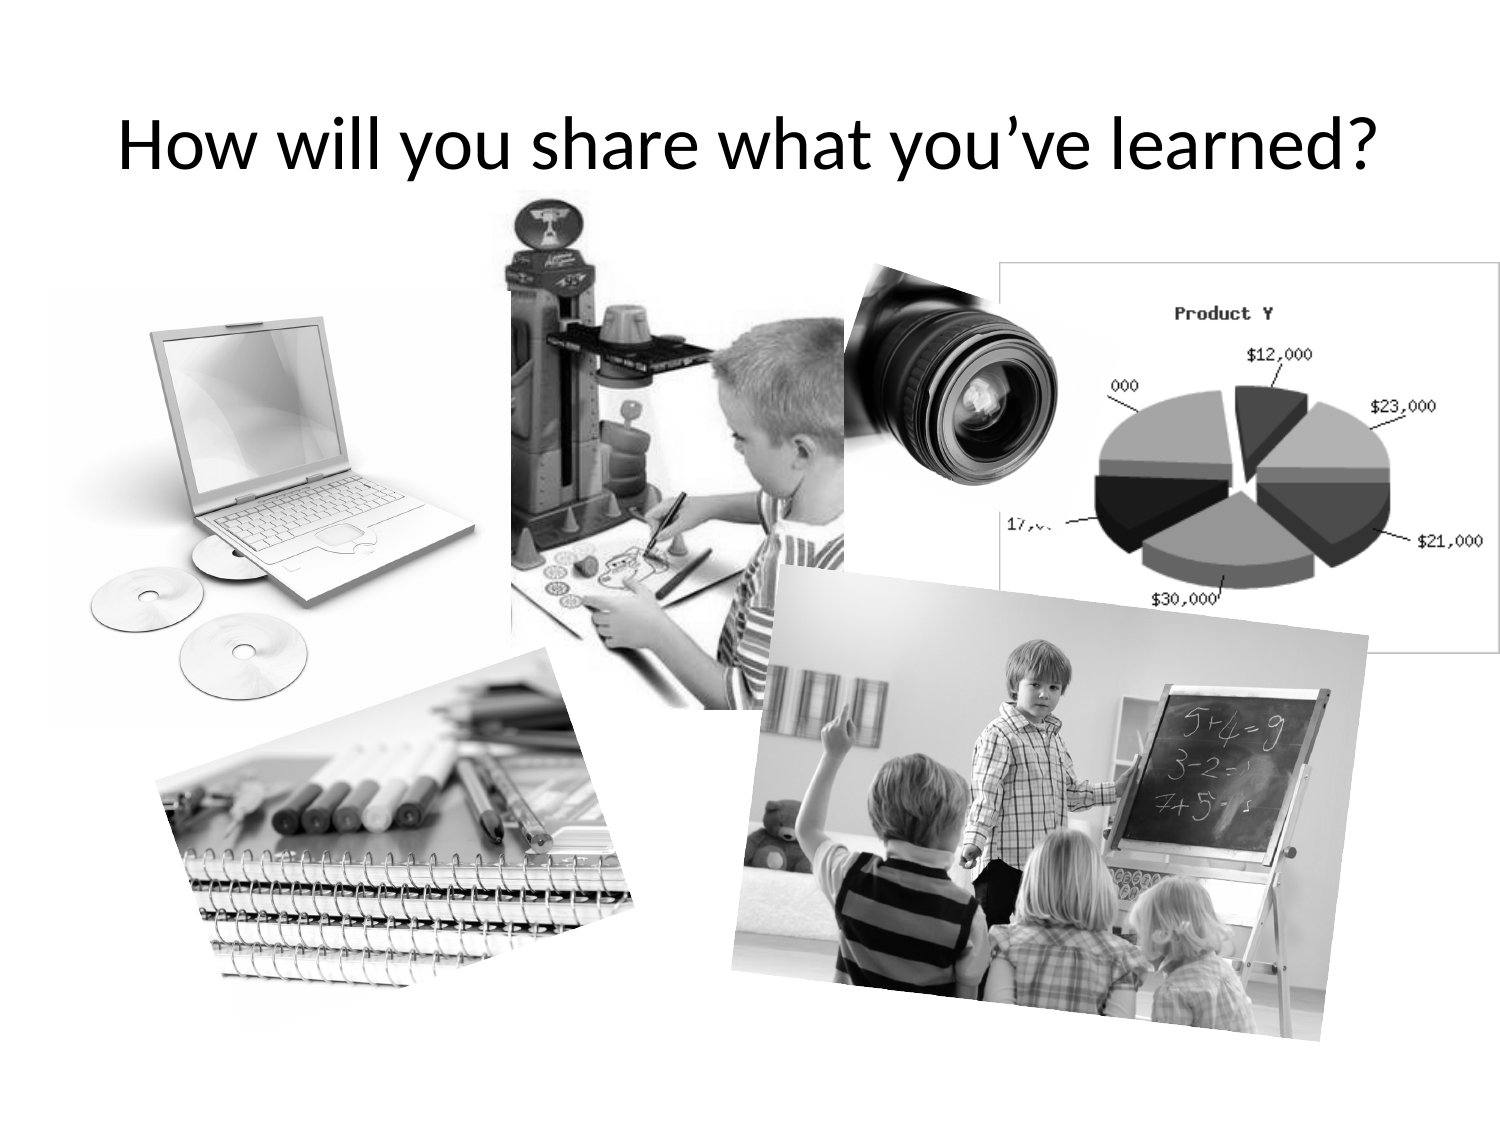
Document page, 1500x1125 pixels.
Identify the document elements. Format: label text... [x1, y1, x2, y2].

title How will you share what you’ve learned? [75, 45, 1425, 233]
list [46, 291, 511, 730]
picture [188, 190, 1500, 1008]
